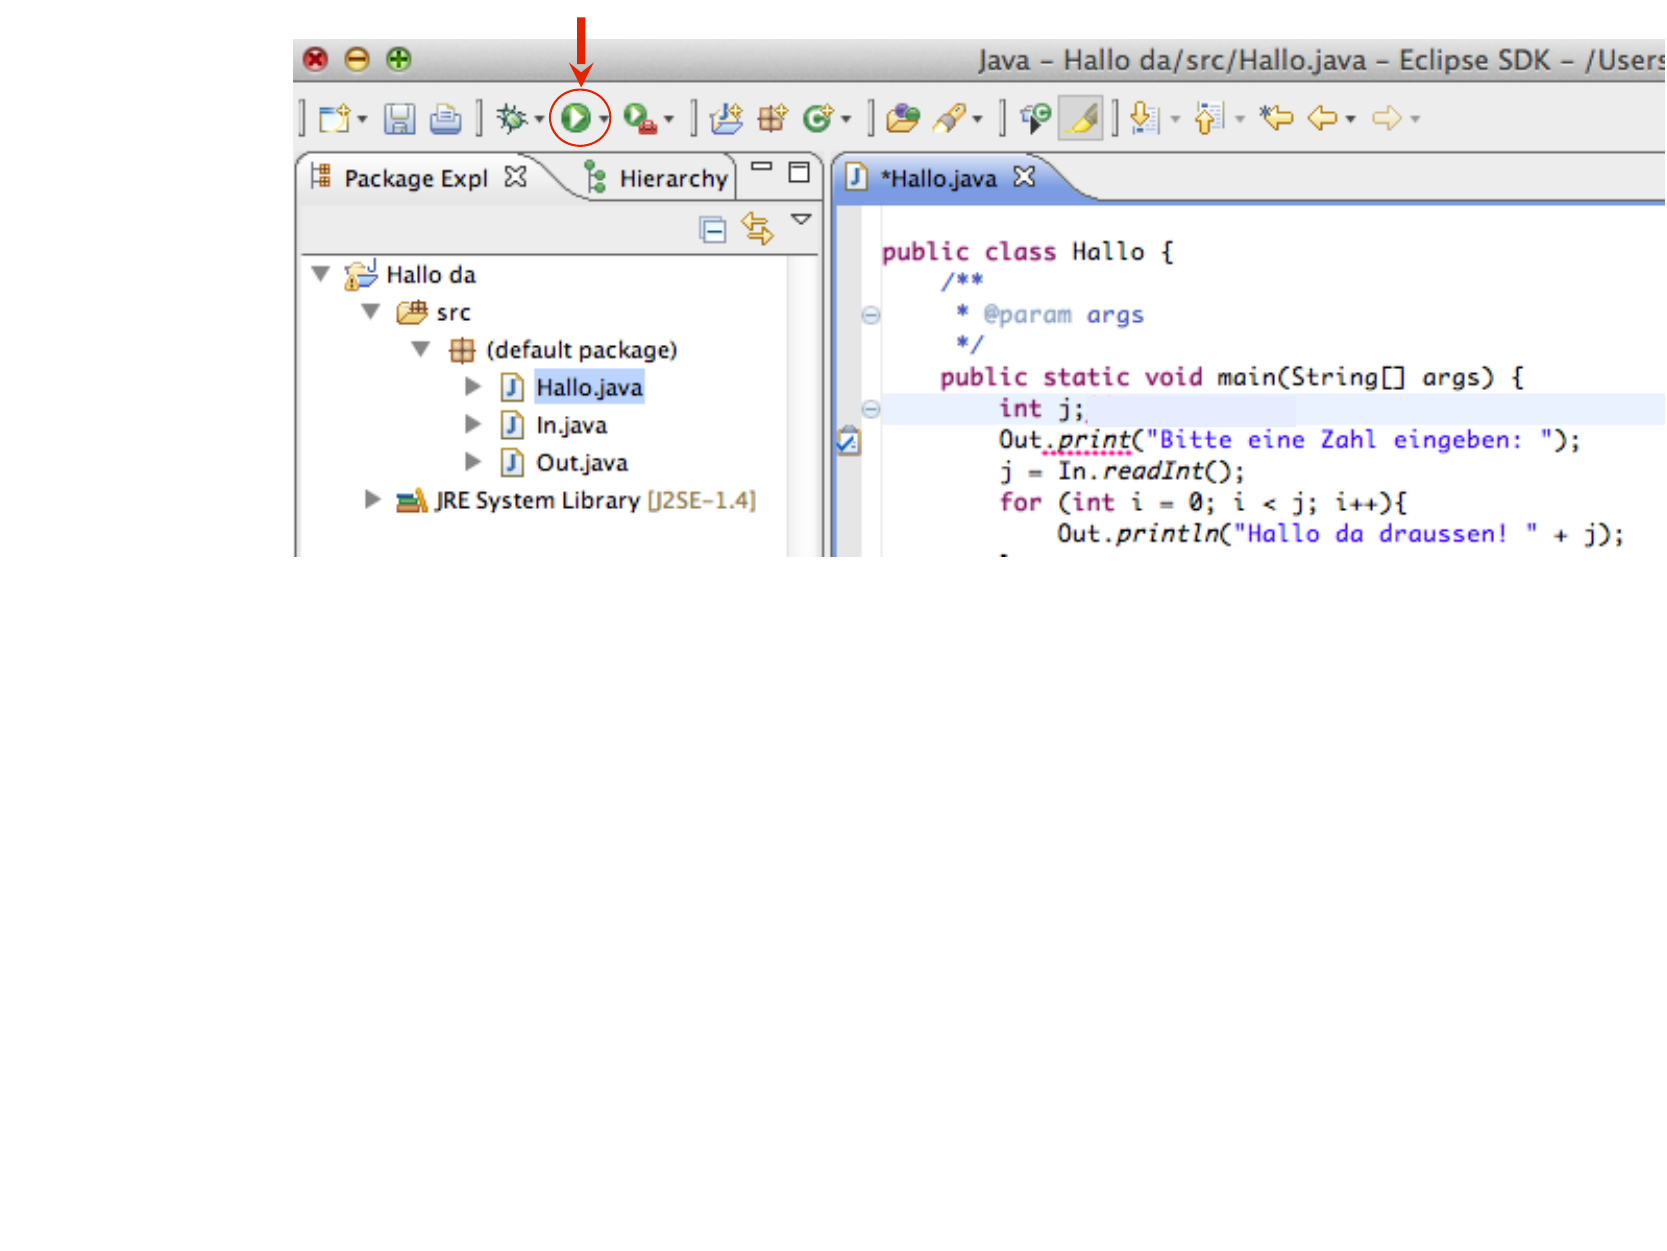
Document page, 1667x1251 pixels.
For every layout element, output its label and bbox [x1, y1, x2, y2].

picture [293, 39, 1665, 557]
